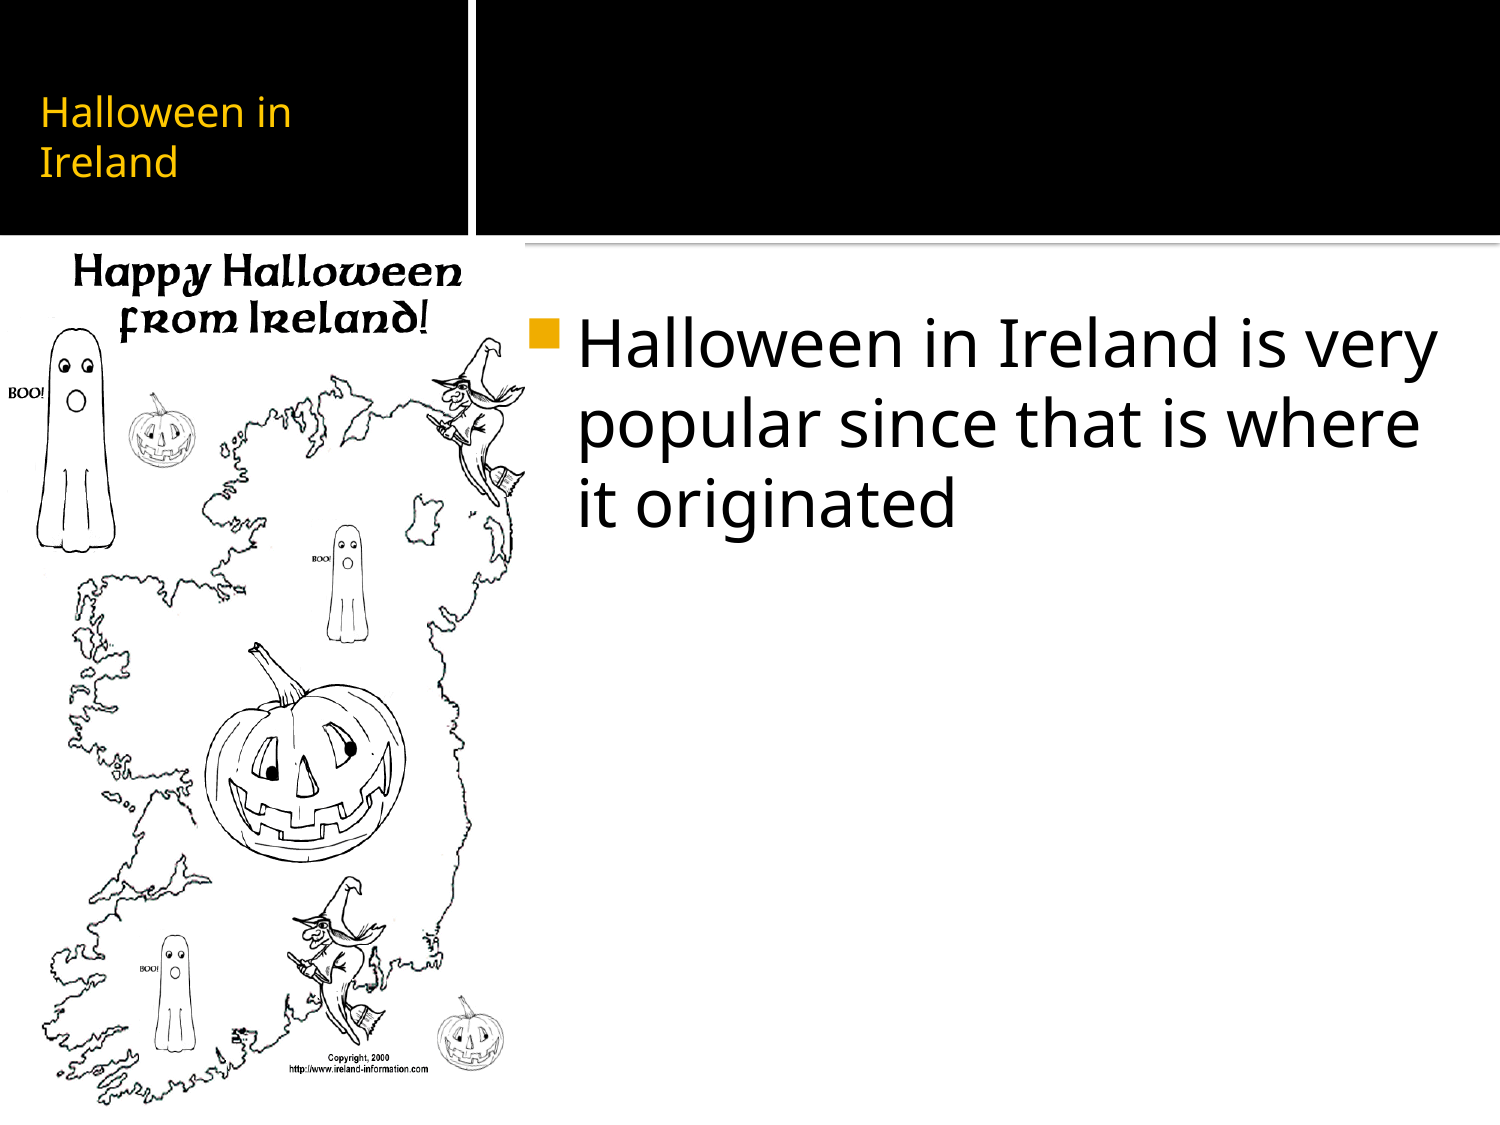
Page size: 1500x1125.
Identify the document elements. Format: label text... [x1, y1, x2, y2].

title Halloween in Ireland [27, 24, 442, 186]
list Halloween in Ireland is very popular since that is where it originated [531, 285, 1467, 1035]
picture [0, 237, 525, 1125]
